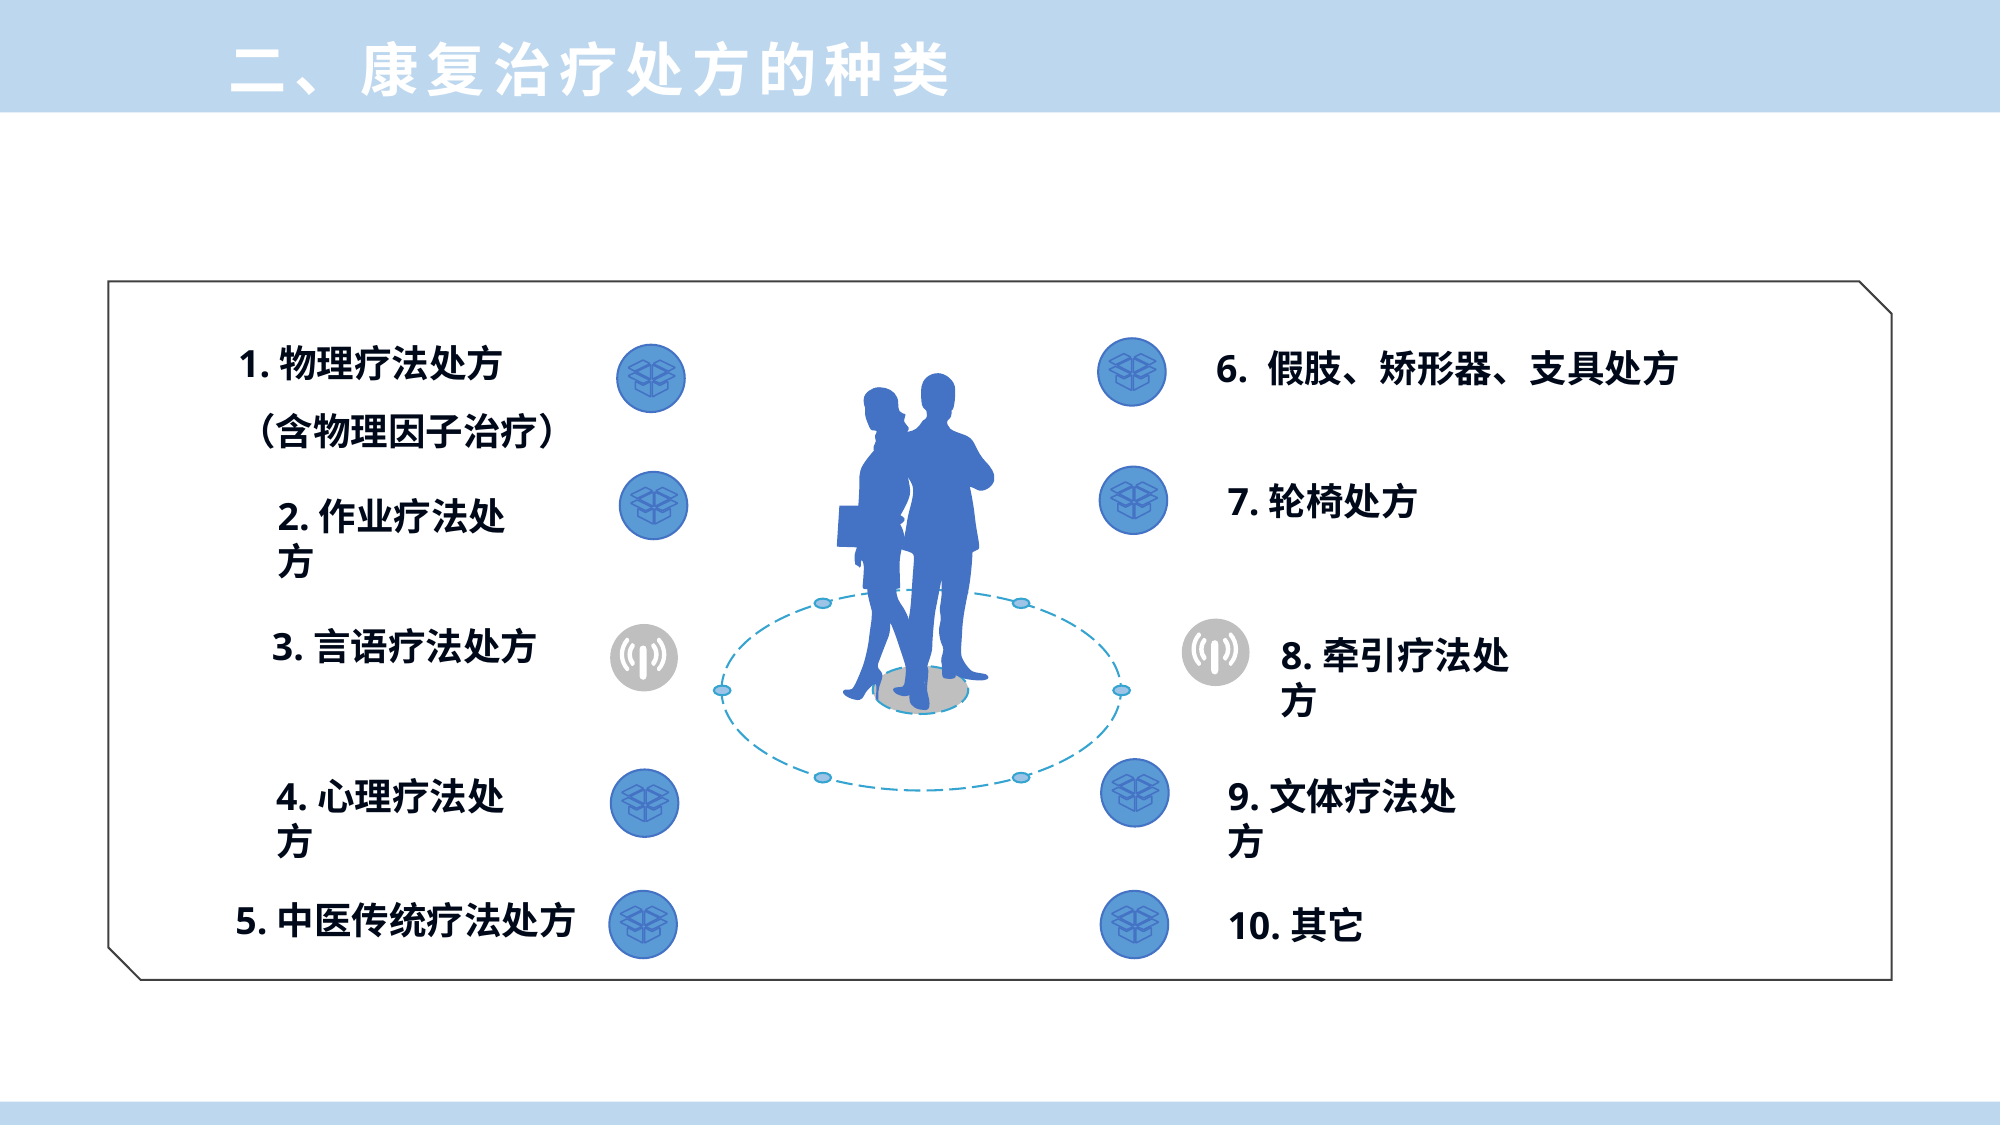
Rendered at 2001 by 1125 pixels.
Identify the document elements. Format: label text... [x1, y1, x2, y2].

text_box 二、康复治疗处方的种类 [213, 25, 965, 111]
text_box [1098, 338, 1166, 406]
text_box 4.心理疗法处方 [276, 772, 536, 863]
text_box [619, 471, 688, 540]
text_box 9.文体疗法处方 [1227, 773, 1488, 863]
text_box 6. 假肢、矫形器、支具处方 [1206, 322, 1743, 390]
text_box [610, 769, 679, 837]
text_box 7.轮椅处方 [1227, 477, 1456, 523]
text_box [836, 373, 995, 711]
text_box 5.中医传统疗法处方 [235, 896, 596, 942]
text_box 8.牵引疗法处方 [1280, 632, 1541, 723]
text_box 3.言语疗法处方 [257, 615, 558, 675]
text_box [1099, 466, 1168, 534]
text_box 10.其它 [1227, 901, 1488, 947]
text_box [713, 589, 1131, 791]
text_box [1100, 890, 1169, 959]
text_box 2.作业疗法处方 [277, 493, 538, 584]
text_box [1181, 618, 1250, 687]
text_box 1.物理疗法处方 （含物理因子治疗） [238, 317, 625, 453]
text_box [107, 280, 1893, 981]
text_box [609, 890, 677, 959]
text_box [617, 344, 685, 413]
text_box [1101, 759, 1169, 827]
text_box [610, 623, 678, 692]
